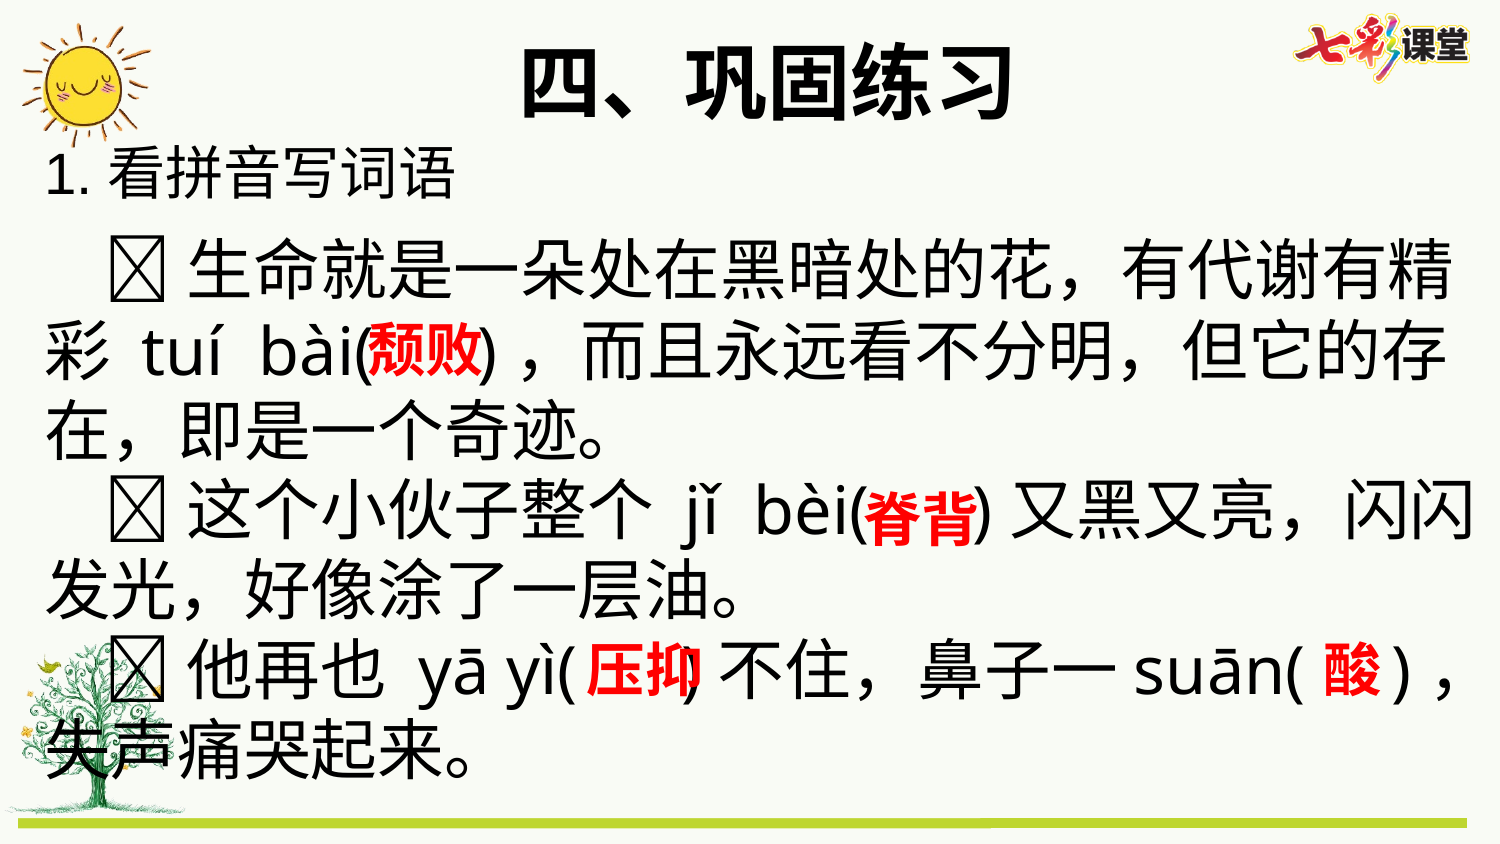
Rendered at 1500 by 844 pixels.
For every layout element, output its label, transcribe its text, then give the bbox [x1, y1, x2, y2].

text_box 脊背 [848, 475, 995, 561]
picture [0, 0, 173, 172]
text_box 颓败 [352, 306, 499, 391]
text_box 生命就是一朵处在黑暗处的花，有代谢有精彩 tuí bài( )，而且永远看不分明，但它的存在，即是一个奇迹。 这个小伙子整个 jǐ bèi( )又黑又亮，闪闪发光，好像涂了一层油。 他再也 yā yì( )不住，鼻子一suān( )，失声痛哭起来。 [29, 220, 1500, 796]
picture [0, 608, 1467, 844]
text_box 酸 [1309, 625, 1398, 711]
text_box 1.看拼音写词语 [29, 129, 542, 214]
picture [1291, 9, 1472, 87]
text_box 压抑 [572, 625, 719, 711]
text_box 四、巩固练习 [503, 23, 1033, 138]
